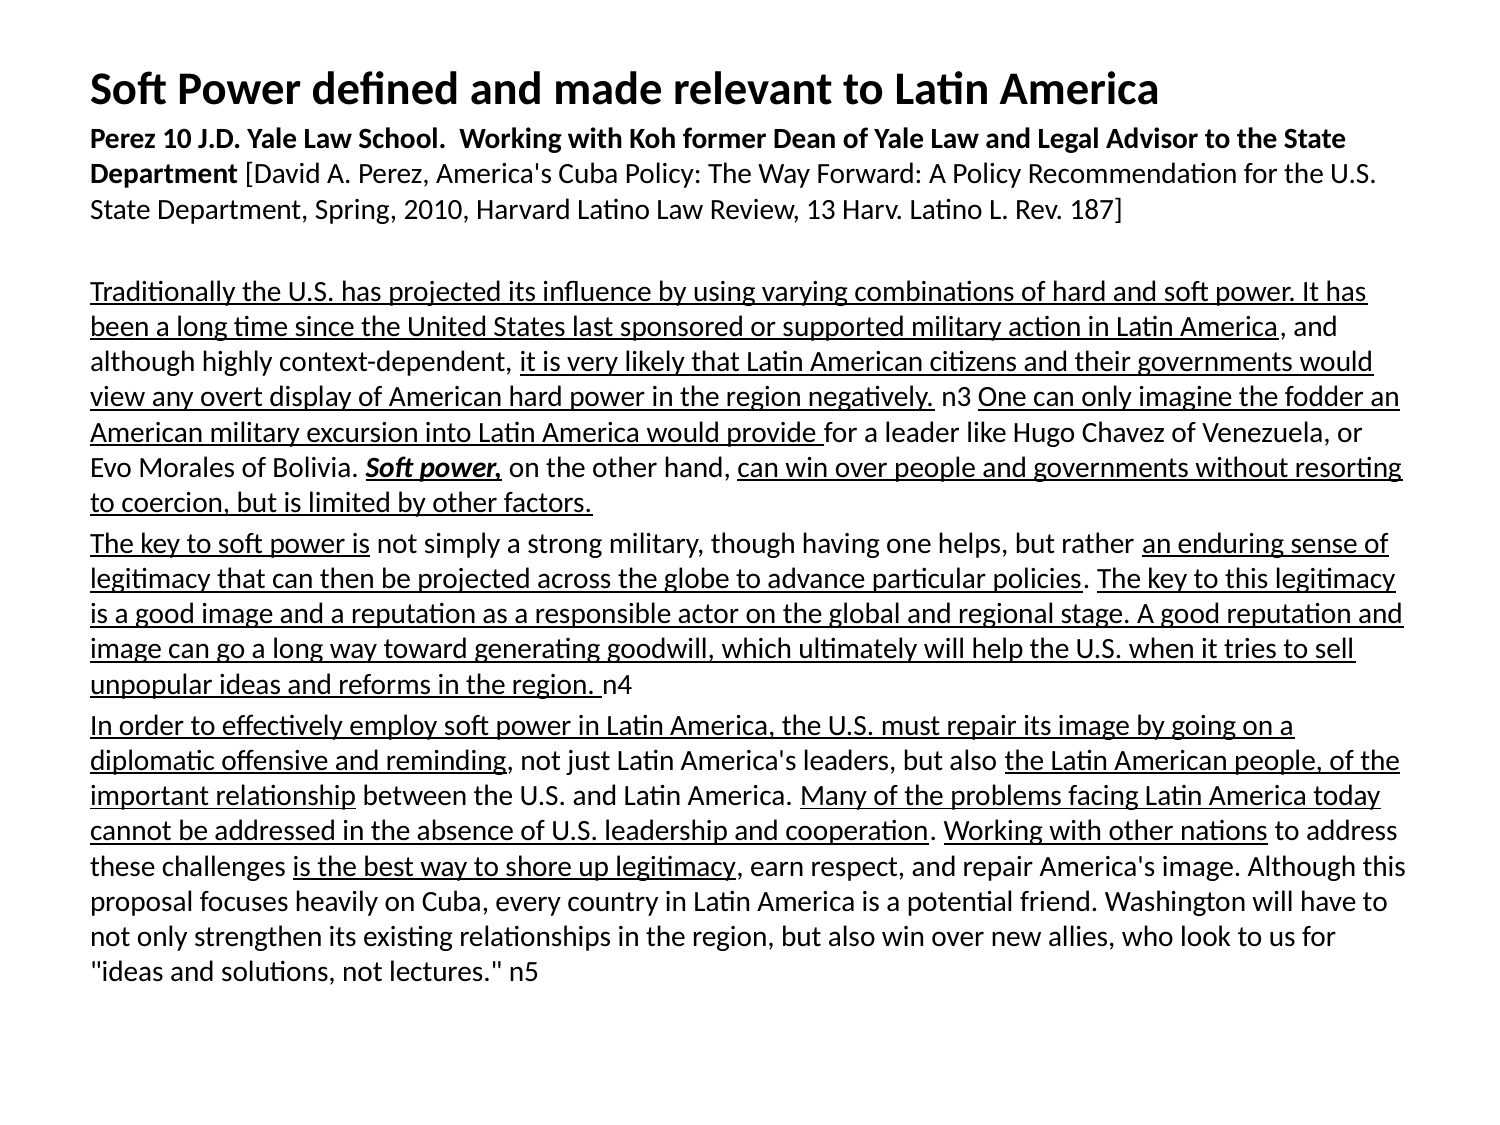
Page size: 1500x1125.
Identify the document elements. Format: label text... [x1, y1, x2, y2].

list Soft Power defined and made relevant to Latin America Perez 10 J.D. Yale Law School. Working with Koh former Dean of Yale Law and Legal Advisor to the State Department [David A. Perez, America's Cuba Policy: The Way Forward: A Policy Recommendation for the U.S. State Department, Spring, 2010, Harvard Latino Law Review, 13 Harv. Latino L. Rev. 187] Traditionally the U.S. has projected its influence by using varying combinations of hard and soft power. It has been a long time since the United States last sponsored or supported military action in Latin America, and although highly context-dependent, it is very likely that Latin American citizens and their governments would view any overt display of American hard power in the region negatively. n3 One can only imagine the fodder an American military excursion into Latin America would provide for a leader like Hugo Chavez of Venezuela, or Evo Morales of Bolivia. Soft power, on the other hand, can win over people and governments without resorting to coercion, but is limited by other factors. The key to soft power is not simply a strong military, though having one helps, but rather an enduring sense of legitimacy that can then be projected across the globe to advance particular policies. The key to this legitimacy is a good image and a reputation as a responsible actor on the global and regional stage. A good reputation and image can go a long way toward generating goodwill, which ultimately will help the U.S. when it tries to sell unpopular ideas and reforms in the region. n4 In order to effectively employ soft power in Latin America, the U.S. must repair its image by going on a diplomatic offensive and reminding, not just Latin America's leaders, but also the Latin American people, of the important relationship between the U.S. and Latin America. Many of the problems facing Latin America today cannot be addressed in the absence of U.S. leadership and cooperation. Working with other nations to address these challenges is the best way to shore up legitimacy, earn respect, and repair America's image. Although this proposal focuses heavily on Cuba, every country in Latin America is a potential friend. Washington will have to not only strengthen its existing relationships in the region, but also win over new allies, who look to us for "ideas and solutions, not lectures." n5 [75, 50, 1425, 1005]
